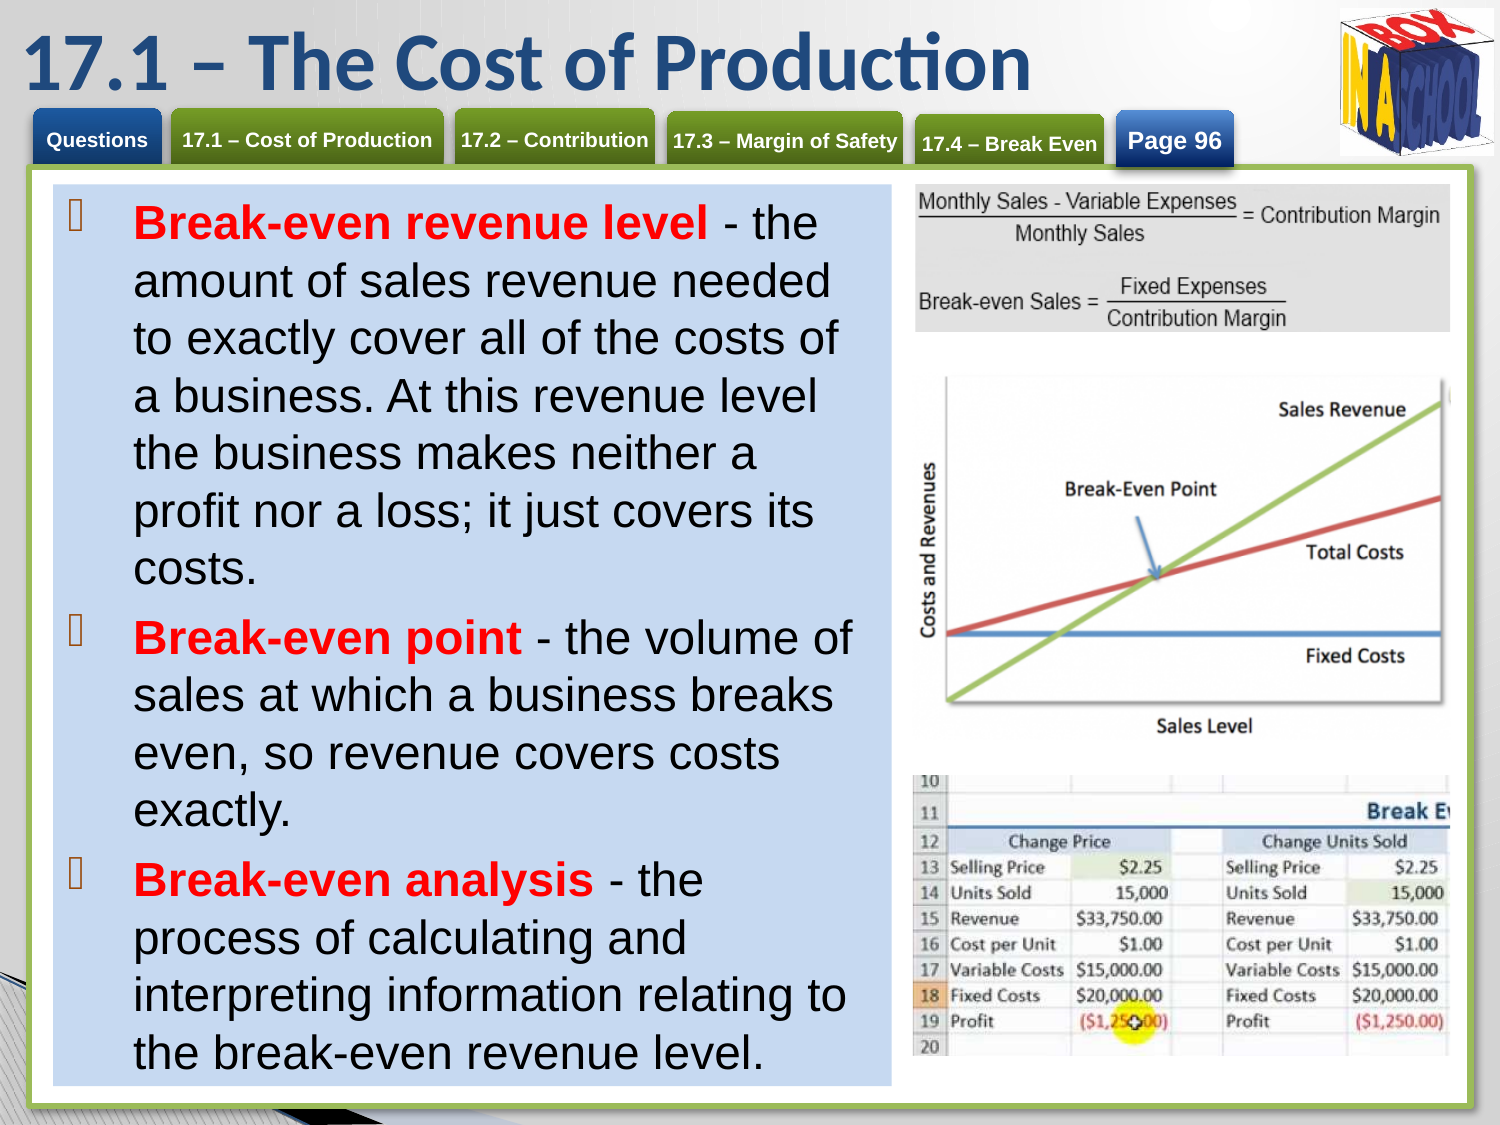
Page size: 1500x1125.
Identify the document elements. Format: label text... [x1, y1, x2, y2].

text_box Page 96 [1116, 109, 1235, 167]
picture [912, 372, 1451, 740]
text_box Break-even revenue level - the amount of sales revenue needed to exactly cover all of the costs of a business. At this revenue level the business makes neither a profit nor a loss; it just covers its costs. Break-even point - the volume of sales at which a business breaks even, so revenue covers costs exactly. Break-even analysis - the process of calculating and interpreting information relating to the break-even revenue level. [53, 184, 892, 1087]
picture [912, 774, 1451, 1056]
title 17.1 – The Cost of Production [5, 11, 1270, 102]
picture [915, 184, 1451, 332]
picture [281, 1114, 303, 1125]
picture [1340, 8, 1495, 156]
